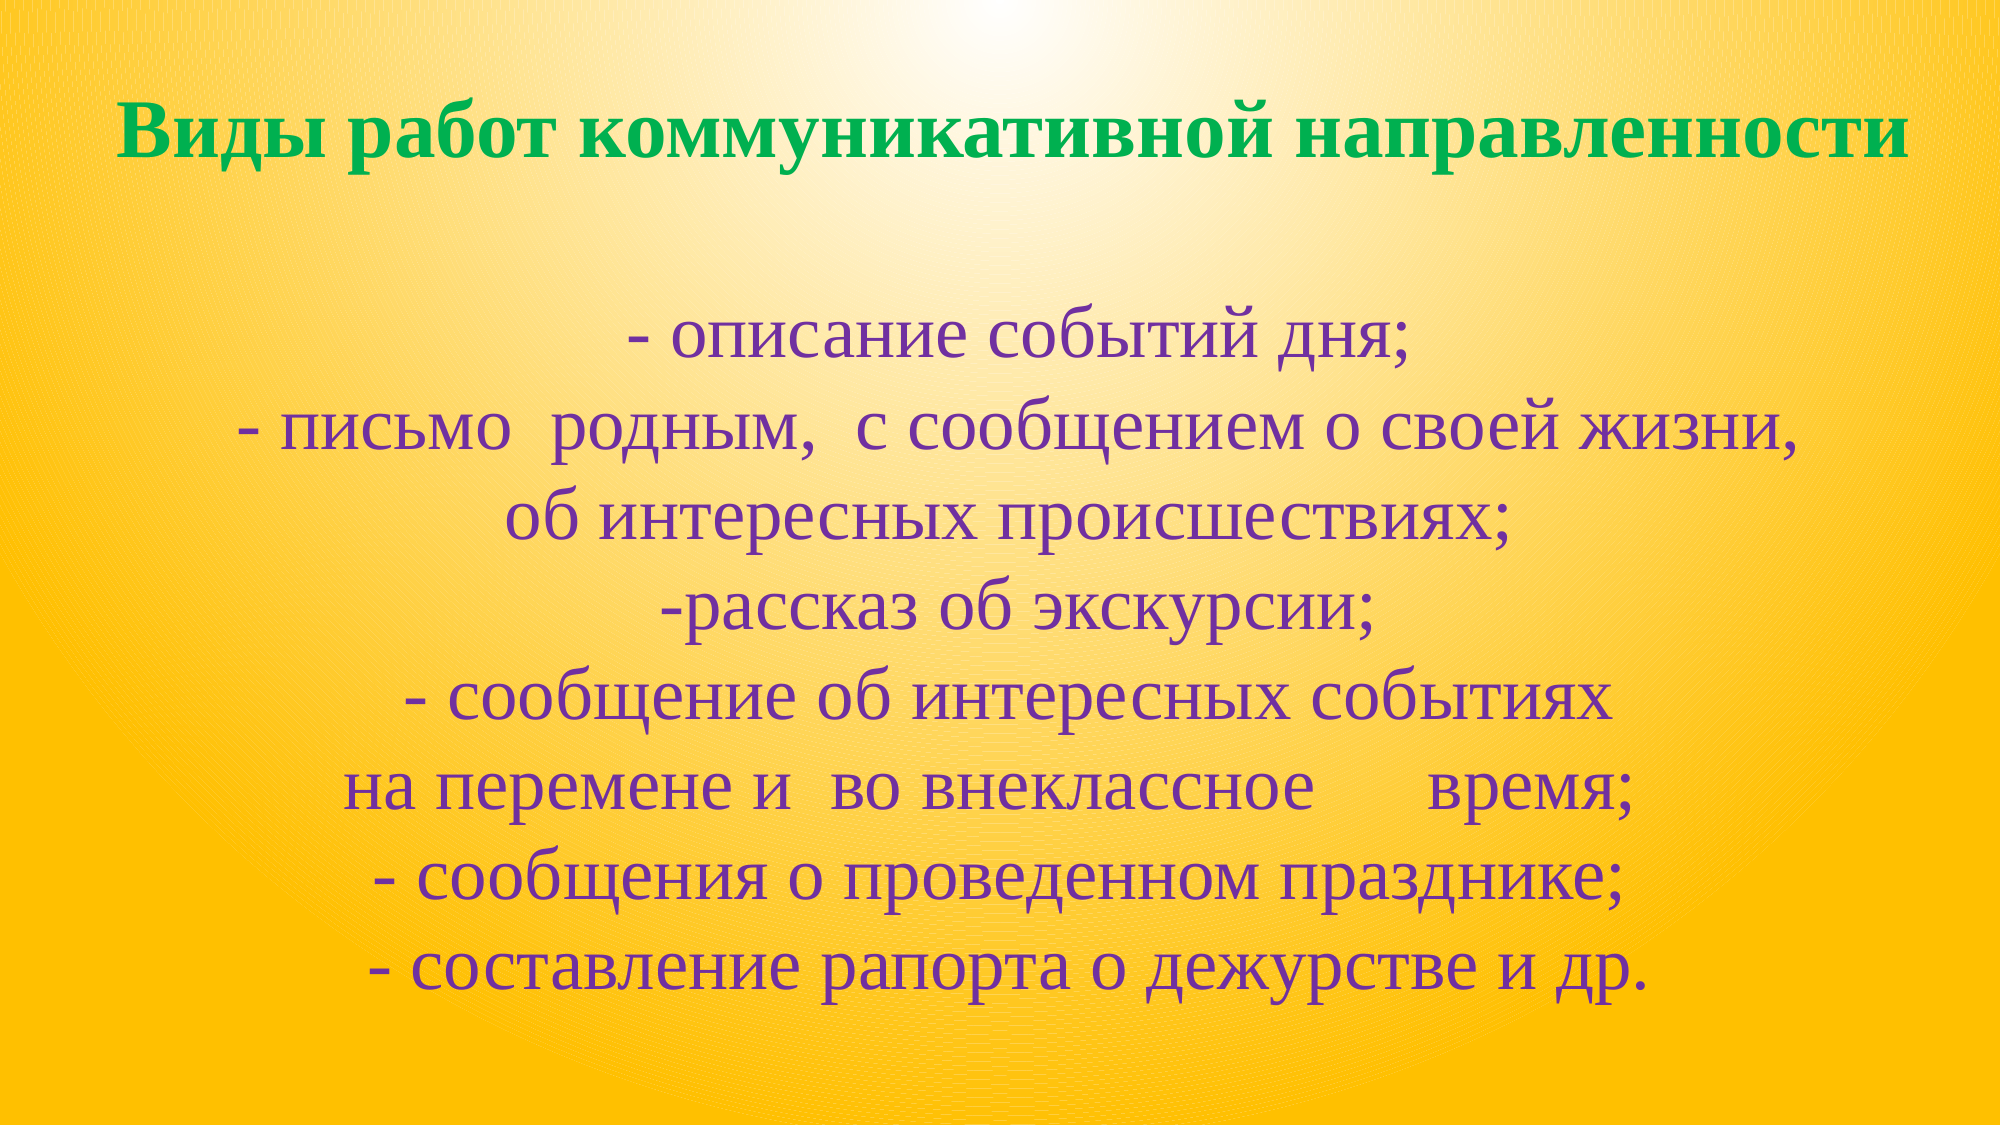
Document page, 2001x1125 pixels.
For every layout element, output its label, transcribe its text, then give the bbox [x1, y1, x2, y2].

text_box Виды работ коммуникативной направленности - описание событий дня; - письмо родным, с сообщением о своей жизни, об интересных происшествиях; -рассказ об экскурсии; - сообщение об интересных событиях на перемене и во внеклассное время; - сообщения о проведенном празднике; - составление рапорта о дежурстве и др. [40, 67, 1979, 1012]
